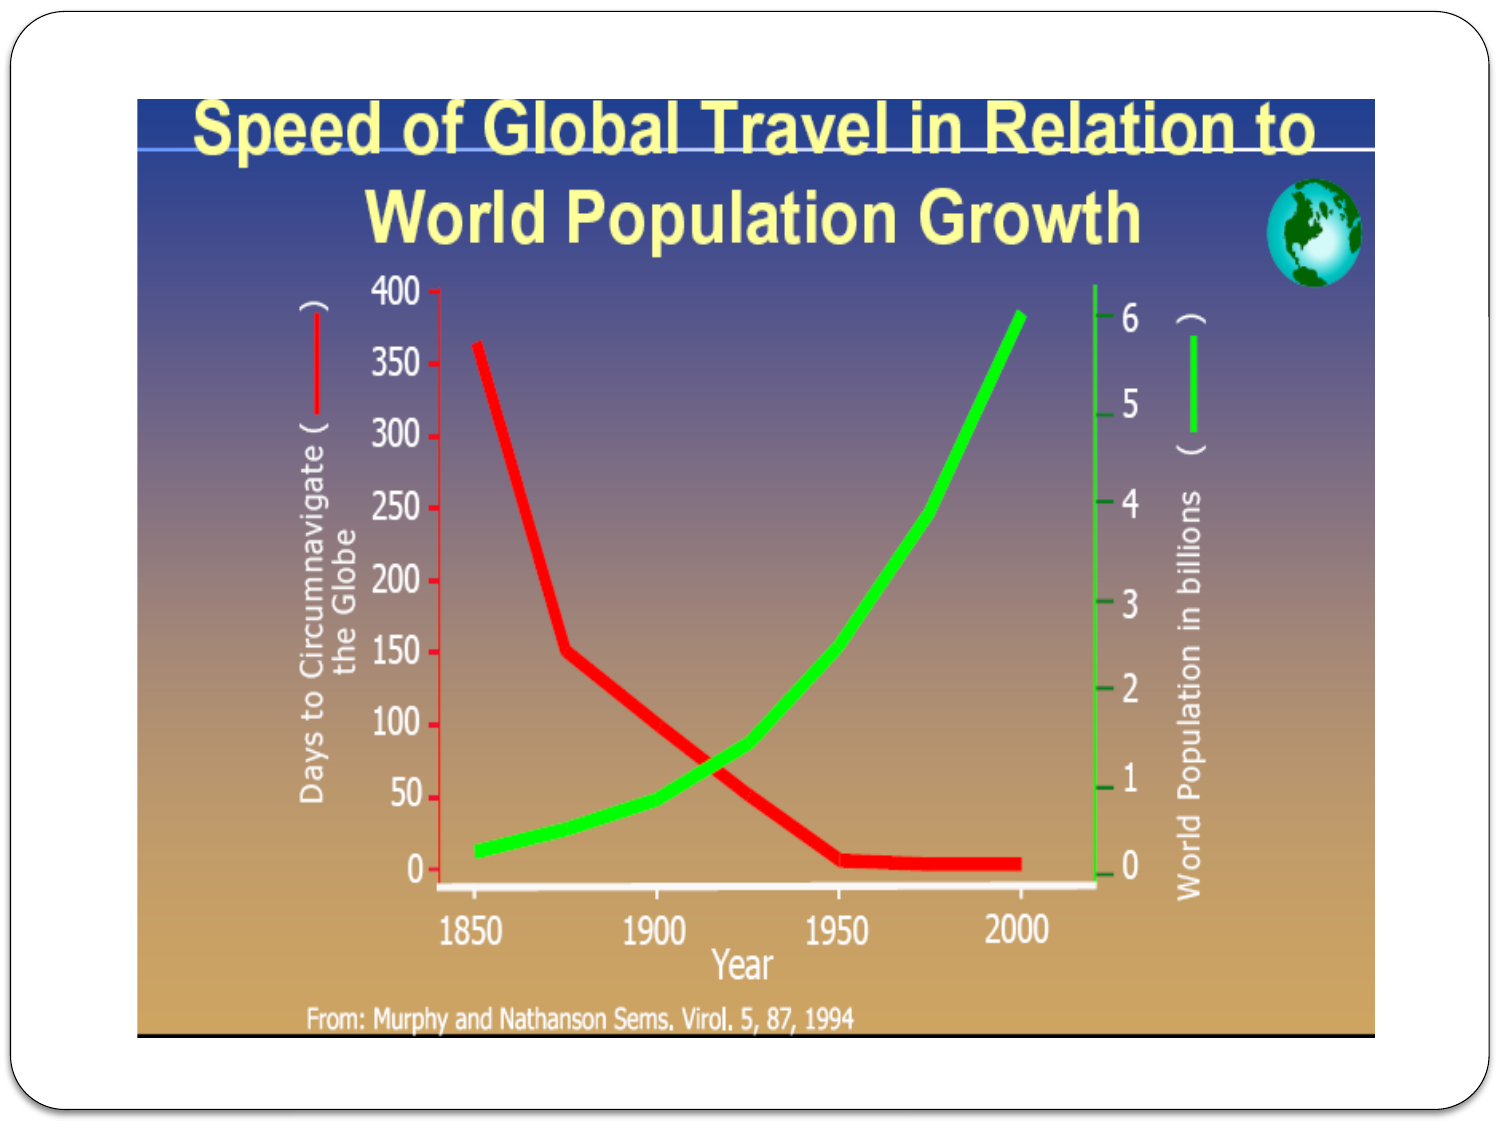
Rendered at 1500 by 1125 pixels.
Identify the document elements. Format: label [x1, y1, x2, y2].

list [137, 99, 1376, 1038]
